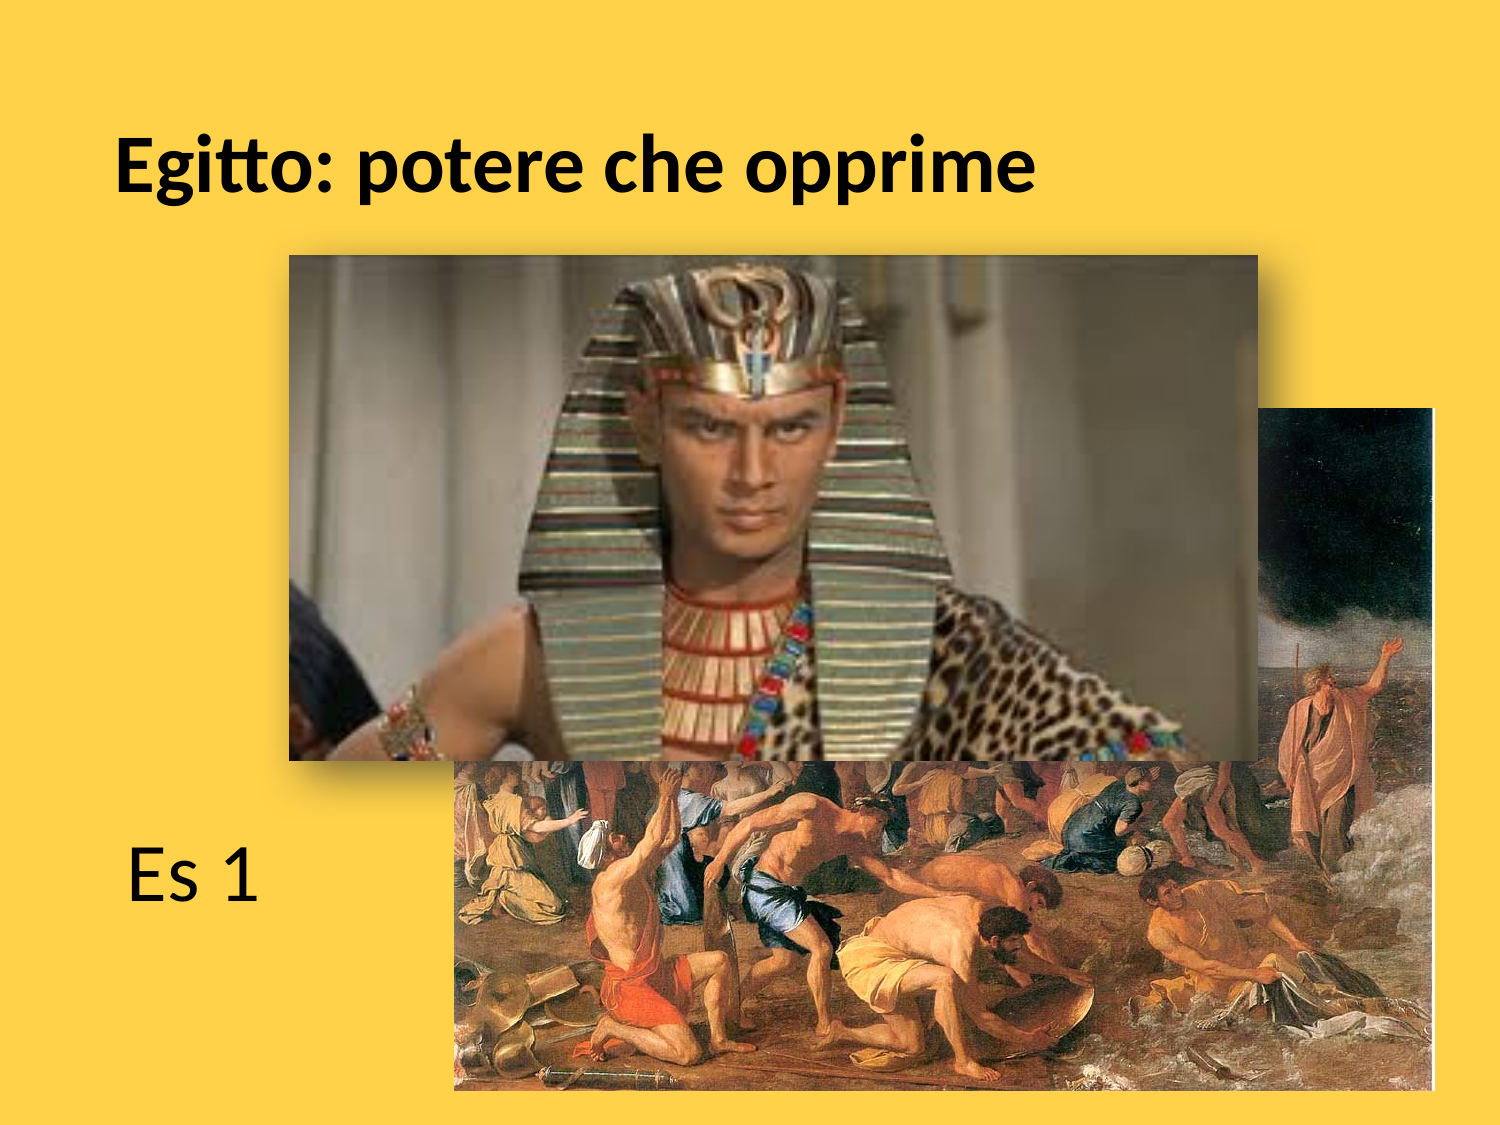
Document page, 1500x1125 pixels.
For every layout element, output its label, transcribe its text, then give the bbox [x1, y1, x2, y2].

picture [288, 255, 1435, 1091]
text_box Egitto: potere che opprime [100, 101, 1447, 262]
text_box Es 1 [112, 810, 443, 926]
